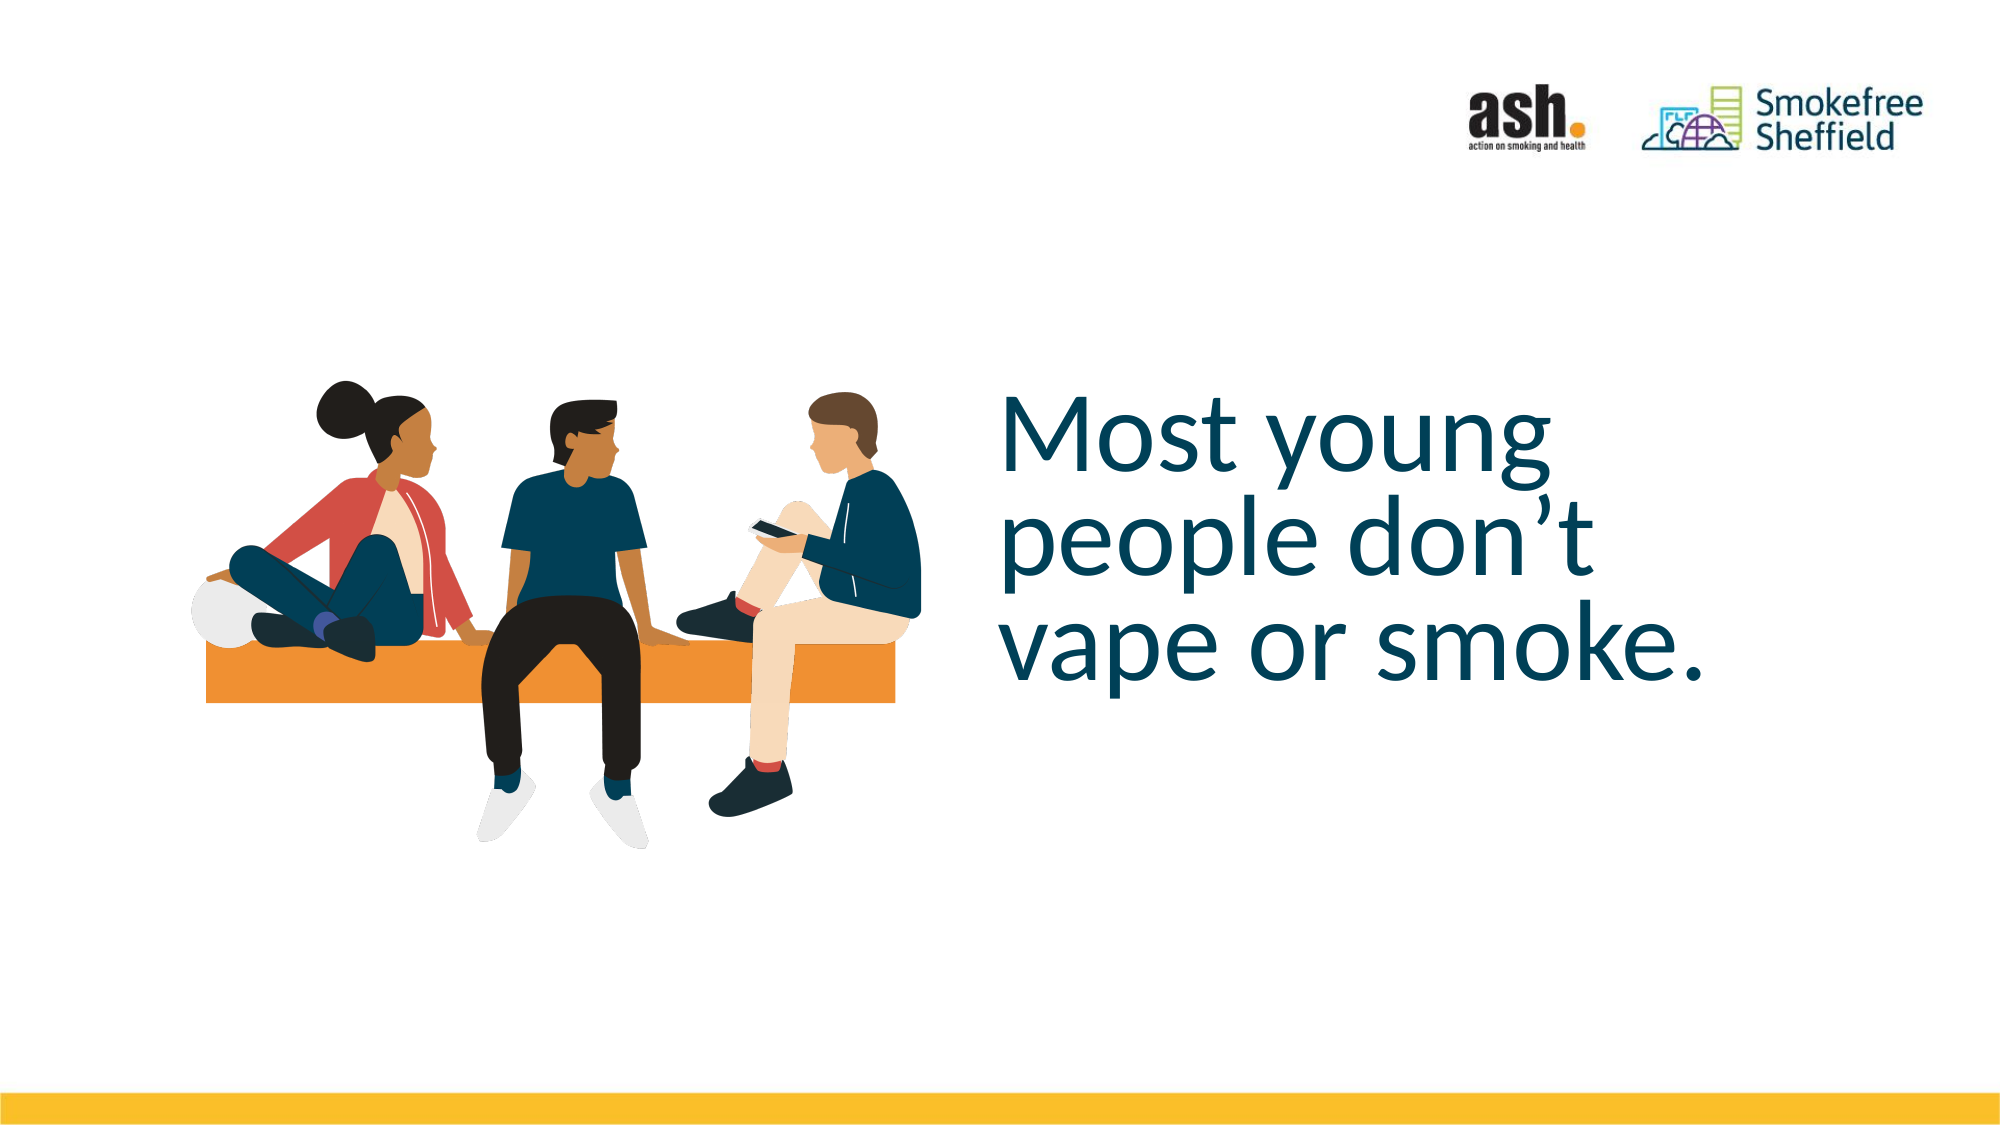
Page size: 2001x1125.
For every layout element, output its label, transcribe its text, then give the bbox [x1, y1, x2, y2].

text_box Most young people don’t vape or smoke. [982, 308, 1839, 781]
picture [0, 0, 2000, 1125]
